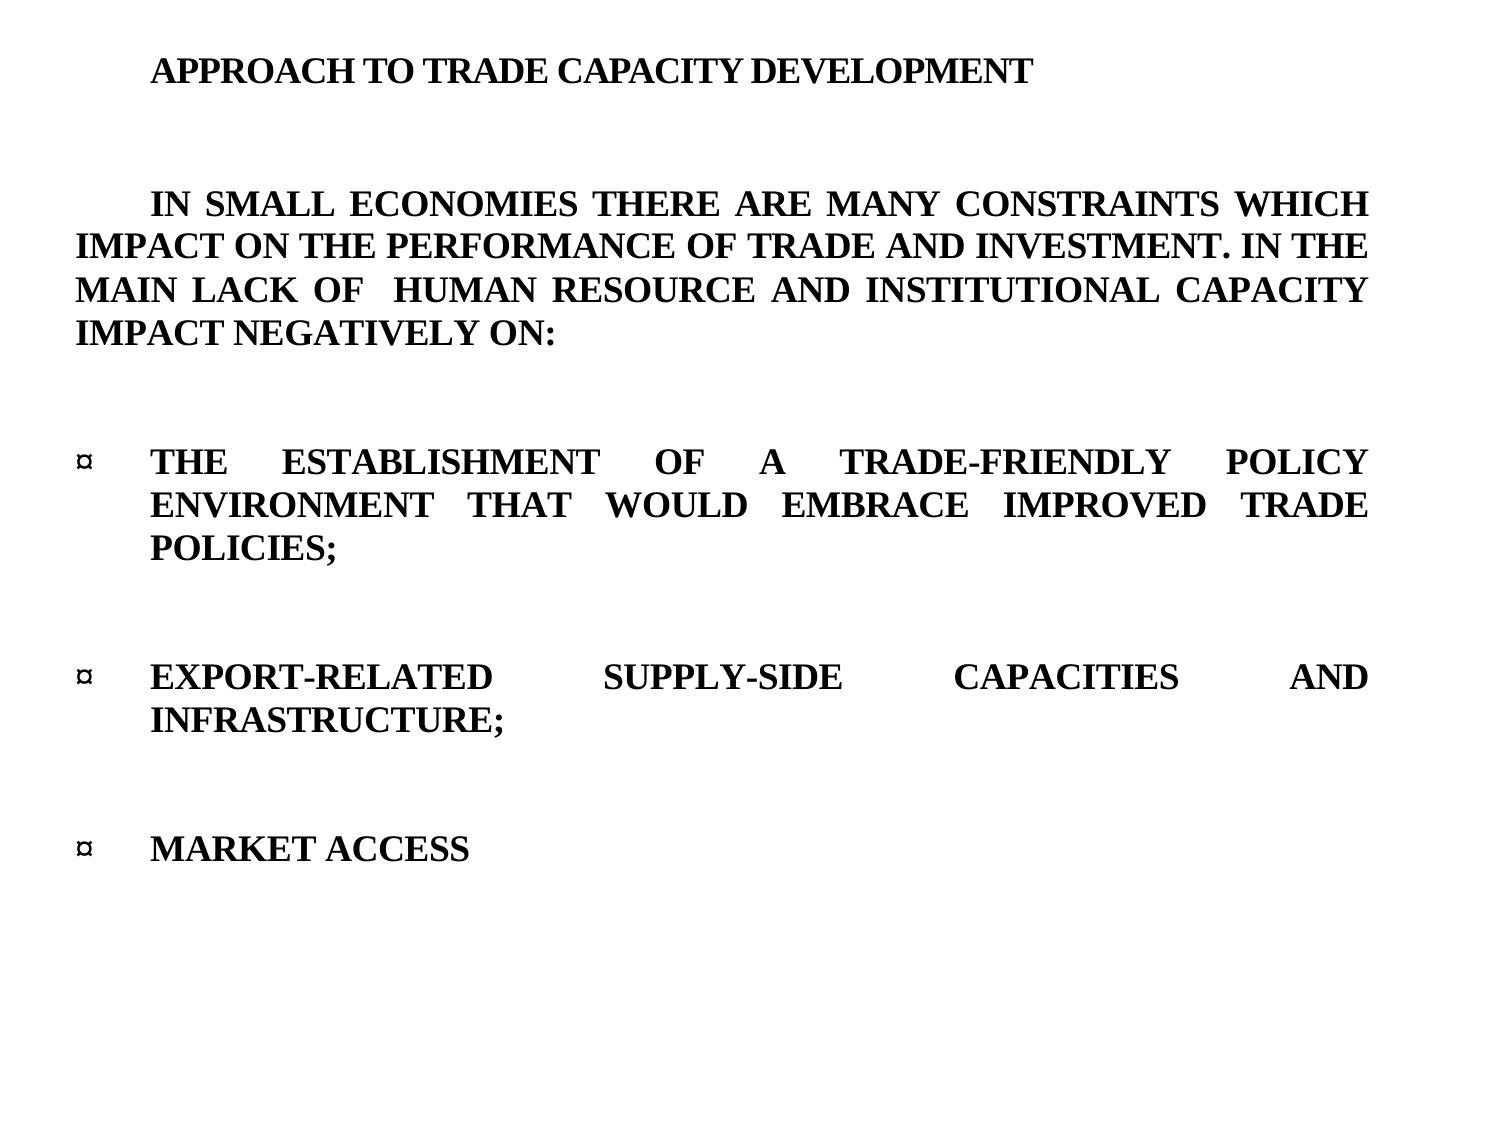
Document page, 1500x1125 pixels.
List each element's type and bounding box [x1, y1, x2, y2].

text_box [74, 48, 1369, 953]
